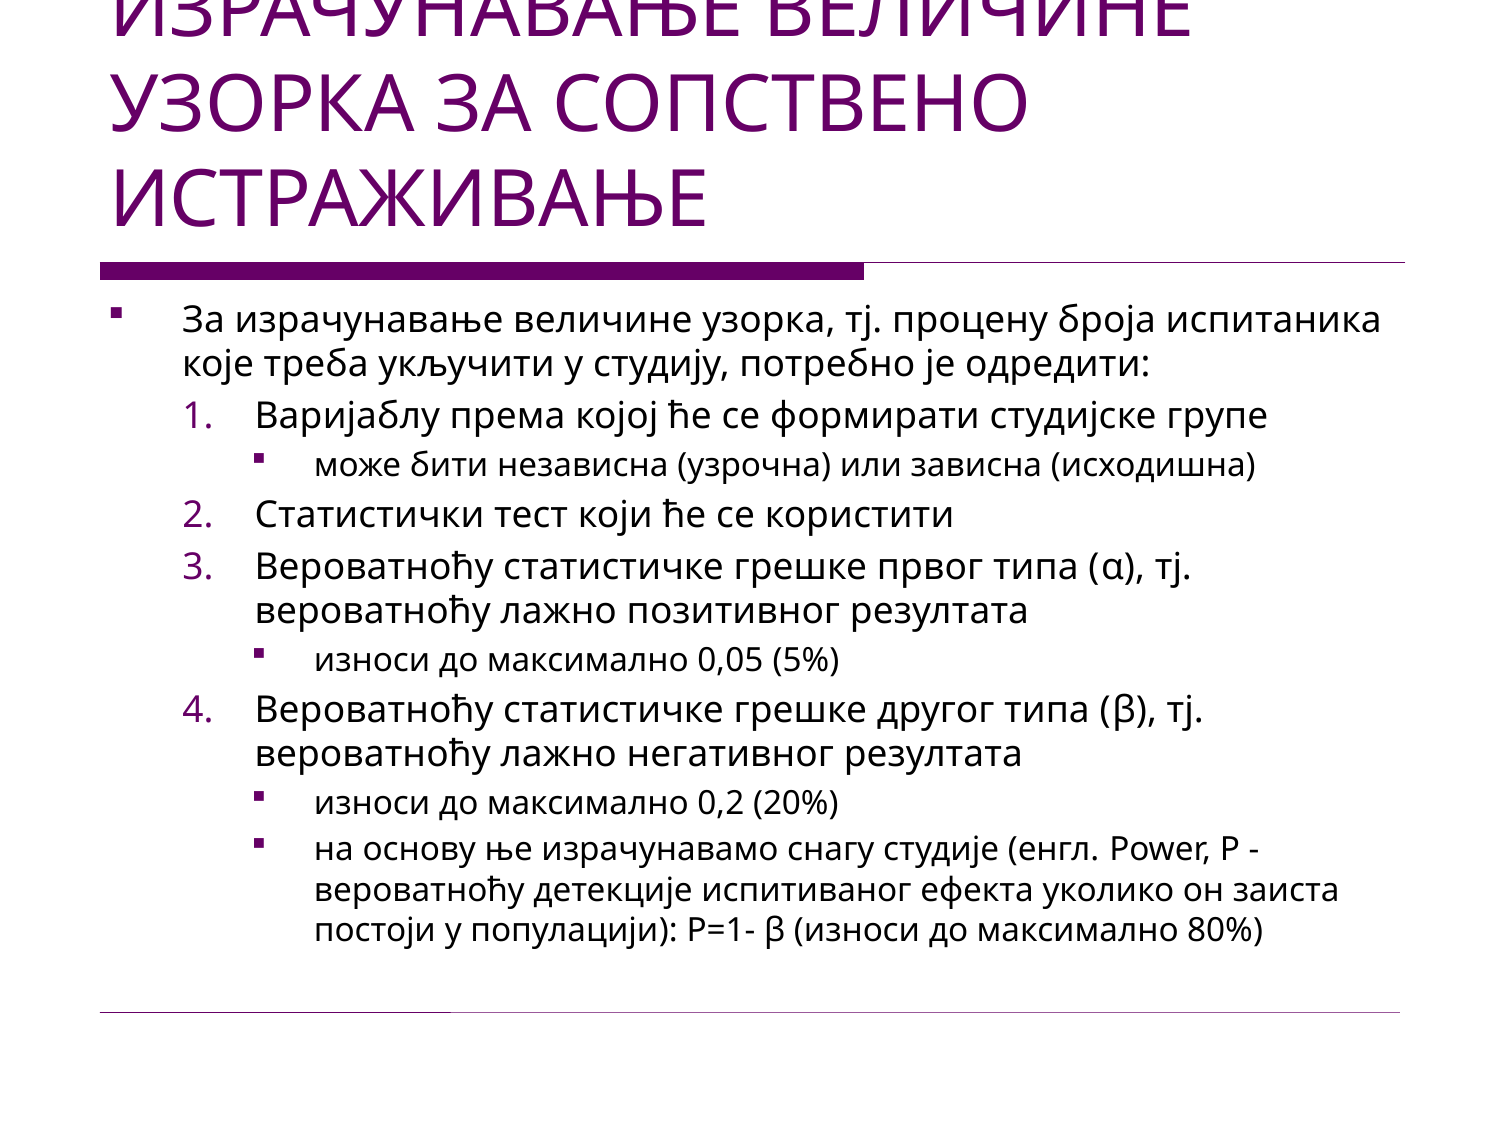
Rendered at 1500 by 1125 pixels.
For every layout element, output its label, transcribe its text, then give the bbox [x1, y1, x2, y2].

title ИЗРАЧУНАВАЊЕ ВЕЛИЧИНЕ УЗОРКА ЗА СОПСТВЕНО ИСТРАЖИВАЊЕ [93, 49, 1476, 250]
list За израчунавање величине узорка, тј. процену броја испитаника које треба укључити у студију, потребно је одредити: Варијаблу према којој ће се формирати студијске групе може бити независна (узрочна) или зависна (исходишна) Статистички тест који ће се користити Вероватноћу статистичке грешке првог типа (α), тј. вероватноћу лажно позитивног резултата износи до максимално 0,05 (5%) Вероватноћу статистичке грешке другог типа (β), тј. вероватноћу лажно негативног резултата износи до максимално 0,2 (20%) на основу ње израчунавамо снагу студије (енгл. Power, P - вероватноћу детекције испитиваног ефекта уколико он заиста постоји у популацији): P=1- β (износи до максимално 80%) [92, 287, 1413, 988]
